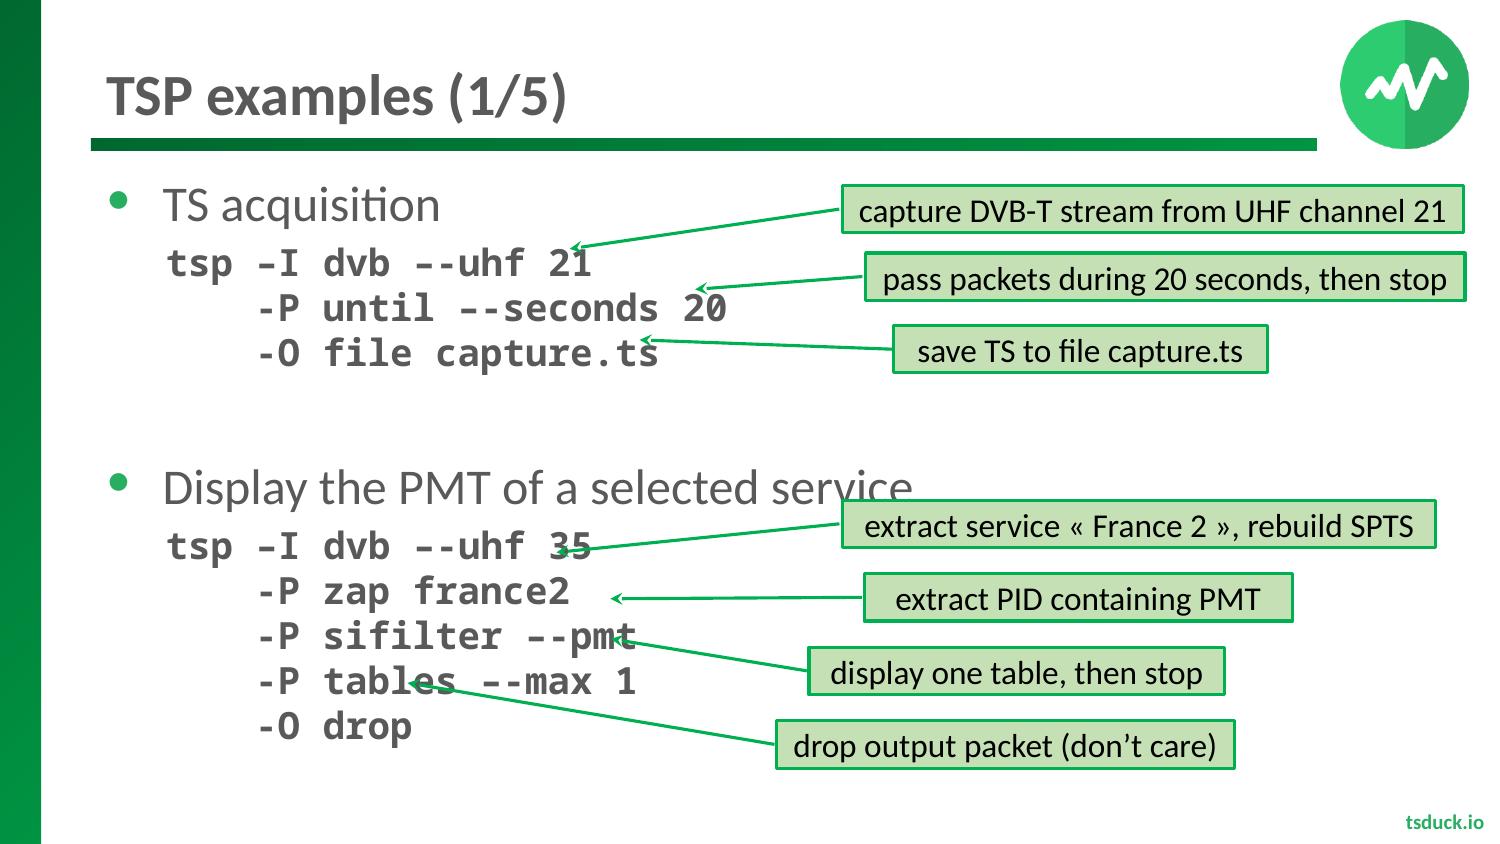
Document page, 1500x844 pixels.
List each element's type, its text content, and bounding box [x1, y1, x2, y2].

text_box extract service « France 2 », rebuild SPTS [841, 498, 1438, 550]
text_box extract service « France 2 », rebuild SPTS [556, 521, 840, 558]
title TSP examples (1/5) [91, 38, 1333, 146]
text_box drop output packet (don’t care) [407, 678, 1236, 770]
list TS acquisition tsp –I dvb –-uhf 21 -P until –-seconds 20 -O file capture.ts Display the PMT of a selected service tsp –I dvb –-uhf 35 -P zap france2 -P sifilter –-pmt -P tables –-max 1 -O drop [91, 164, 1454, 759]
text_box extract PID containing PMT [622, 572, 1295, 623]
picture [1340, 20, 1469, 149]
text_box capture DVB-T stream from UHF channel 21 [569, 207, 840, 254]
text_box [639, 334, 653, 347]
text_box display one table, then stop [610, 634, 1227, 697]
text_box pass packets during 20 seconds, then stop [695, 251, 1467, 302]
text_box save TS to file capture.ts [651, 324, 1270, 375]
text_box capture DVB-T stream from UHF channel 21 [841, 183, 1466, 235]
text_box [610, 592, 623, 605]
